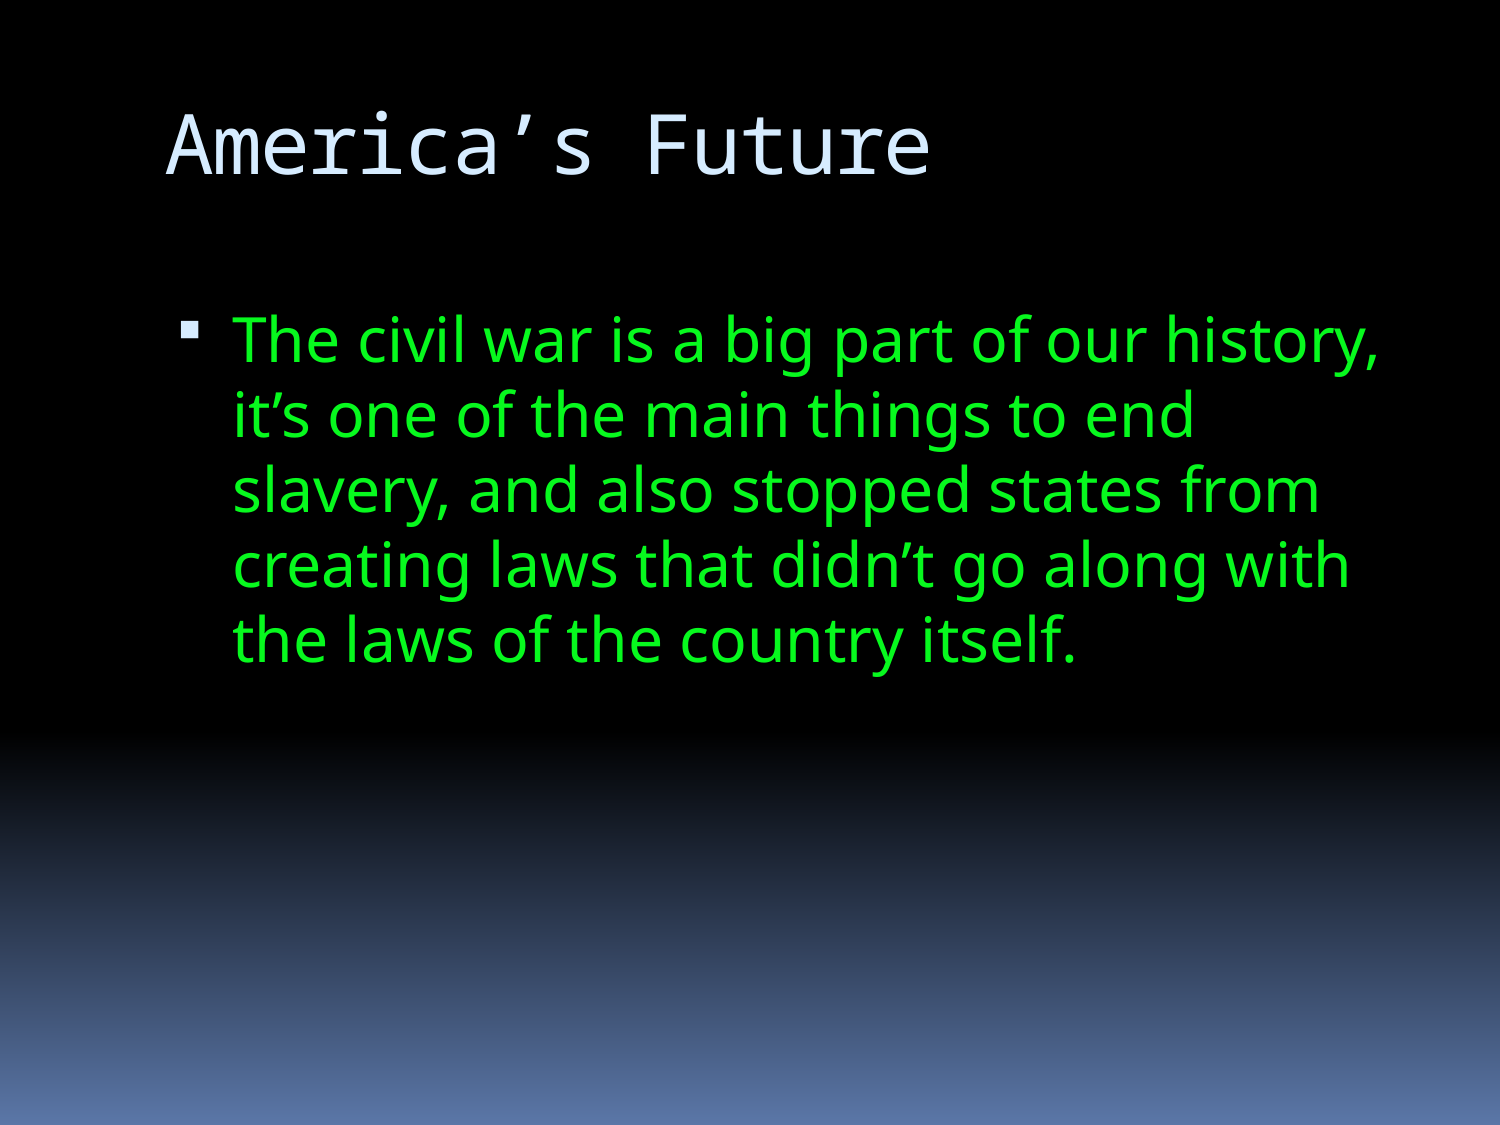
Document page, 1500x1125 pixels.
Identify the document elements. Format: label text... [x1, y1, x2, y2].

title America’s Future [150, 83, 1425, 234]
list The civil war is a big part of our history, it’s one of the main things to end slavery, and also stopped states from creating laws that didn’t go along with the laws of the country itself. [150, 292, 1425, 1043]
